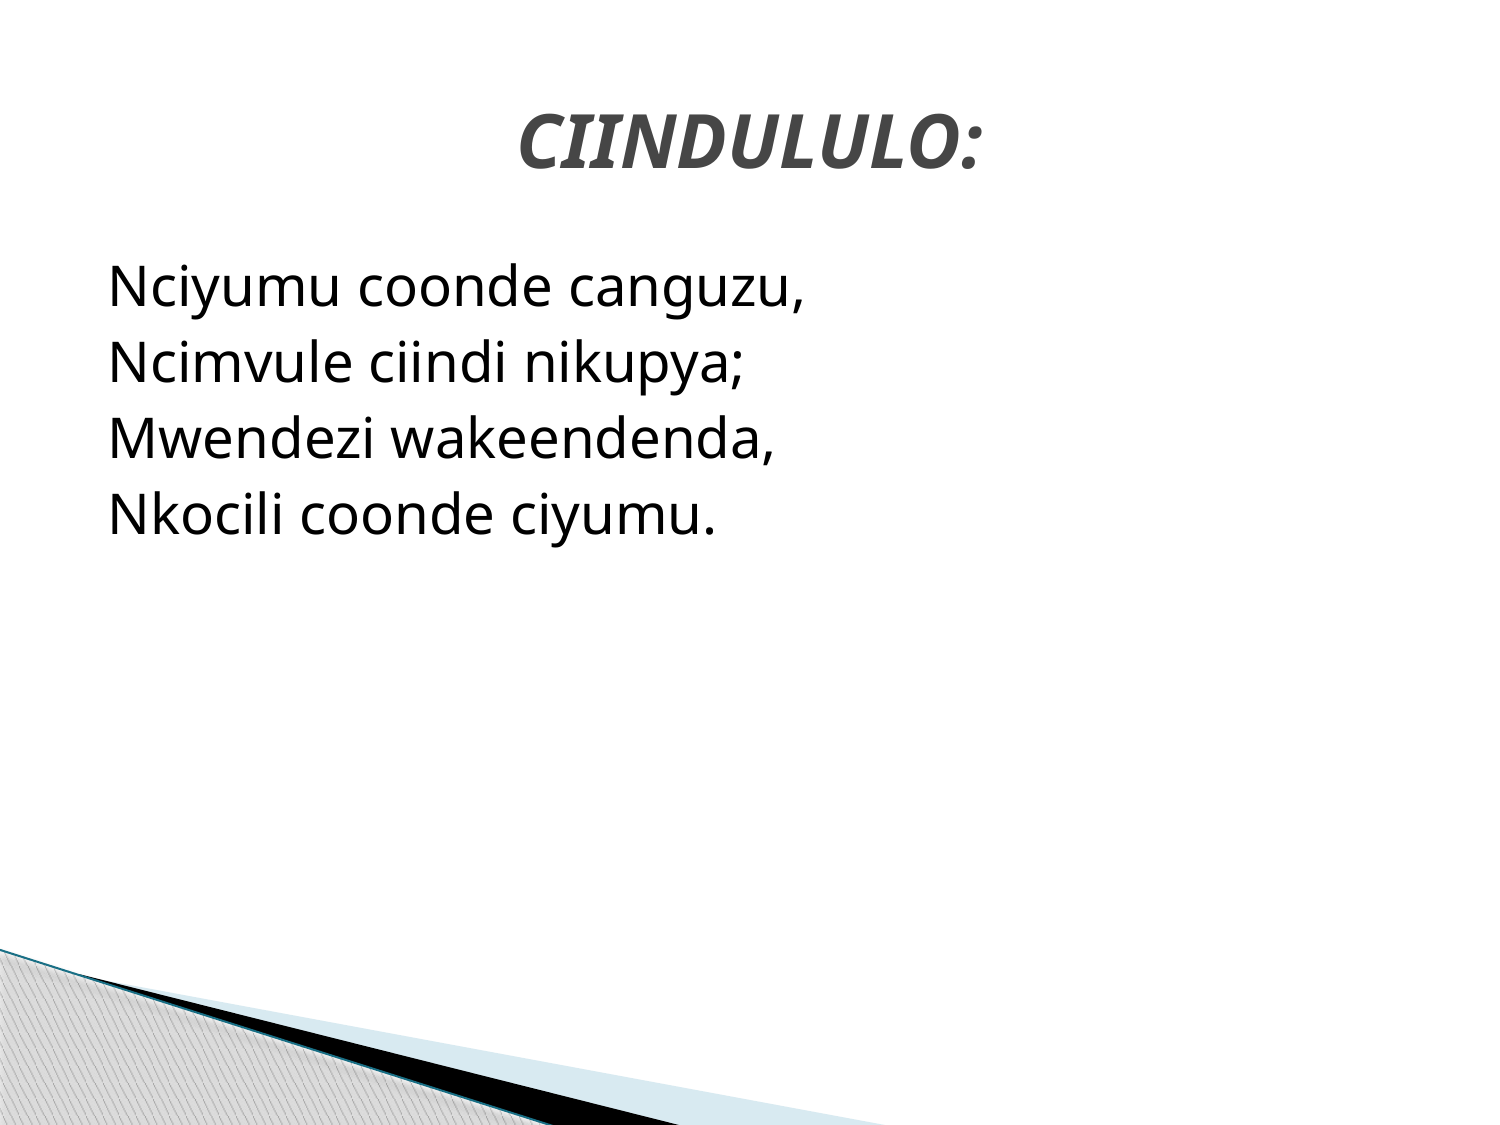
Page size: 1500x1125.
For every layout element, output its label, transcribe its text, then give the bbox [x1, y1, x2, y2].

title CIINDULULO: [75, 45, 1425, 233]
list Nciyumu coonde canguzu, Ncimvule ciindi nikupya; Mwendezi wakeendenda, Nkocili coonde ciyumu. [75, 243, 1425, 986]
